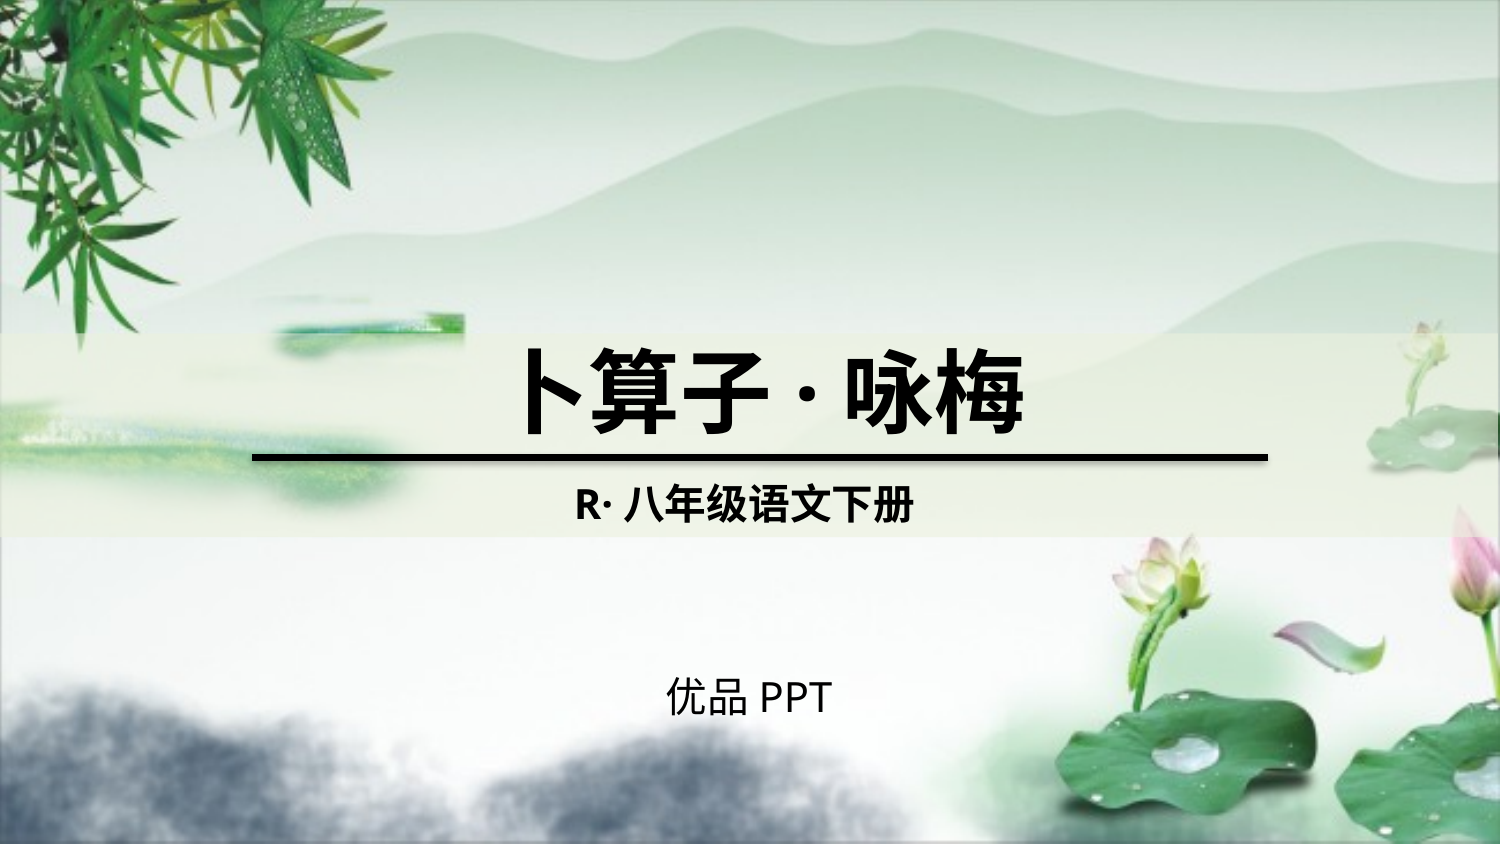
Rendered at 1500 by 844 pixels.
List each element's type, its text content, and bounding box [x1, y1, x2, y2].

text_box 优品PPT [0, 658, 1498, 728]
picture [0, 0, 1500, 331]
text_box R·八年级语文下册 [558, 470, 949, 536]
picture [0, 539, 1500, 844]
text_box 卜算子·咏梅 [265, 327, 1258, 453]
text_box [0, 331, 1500, 539]
